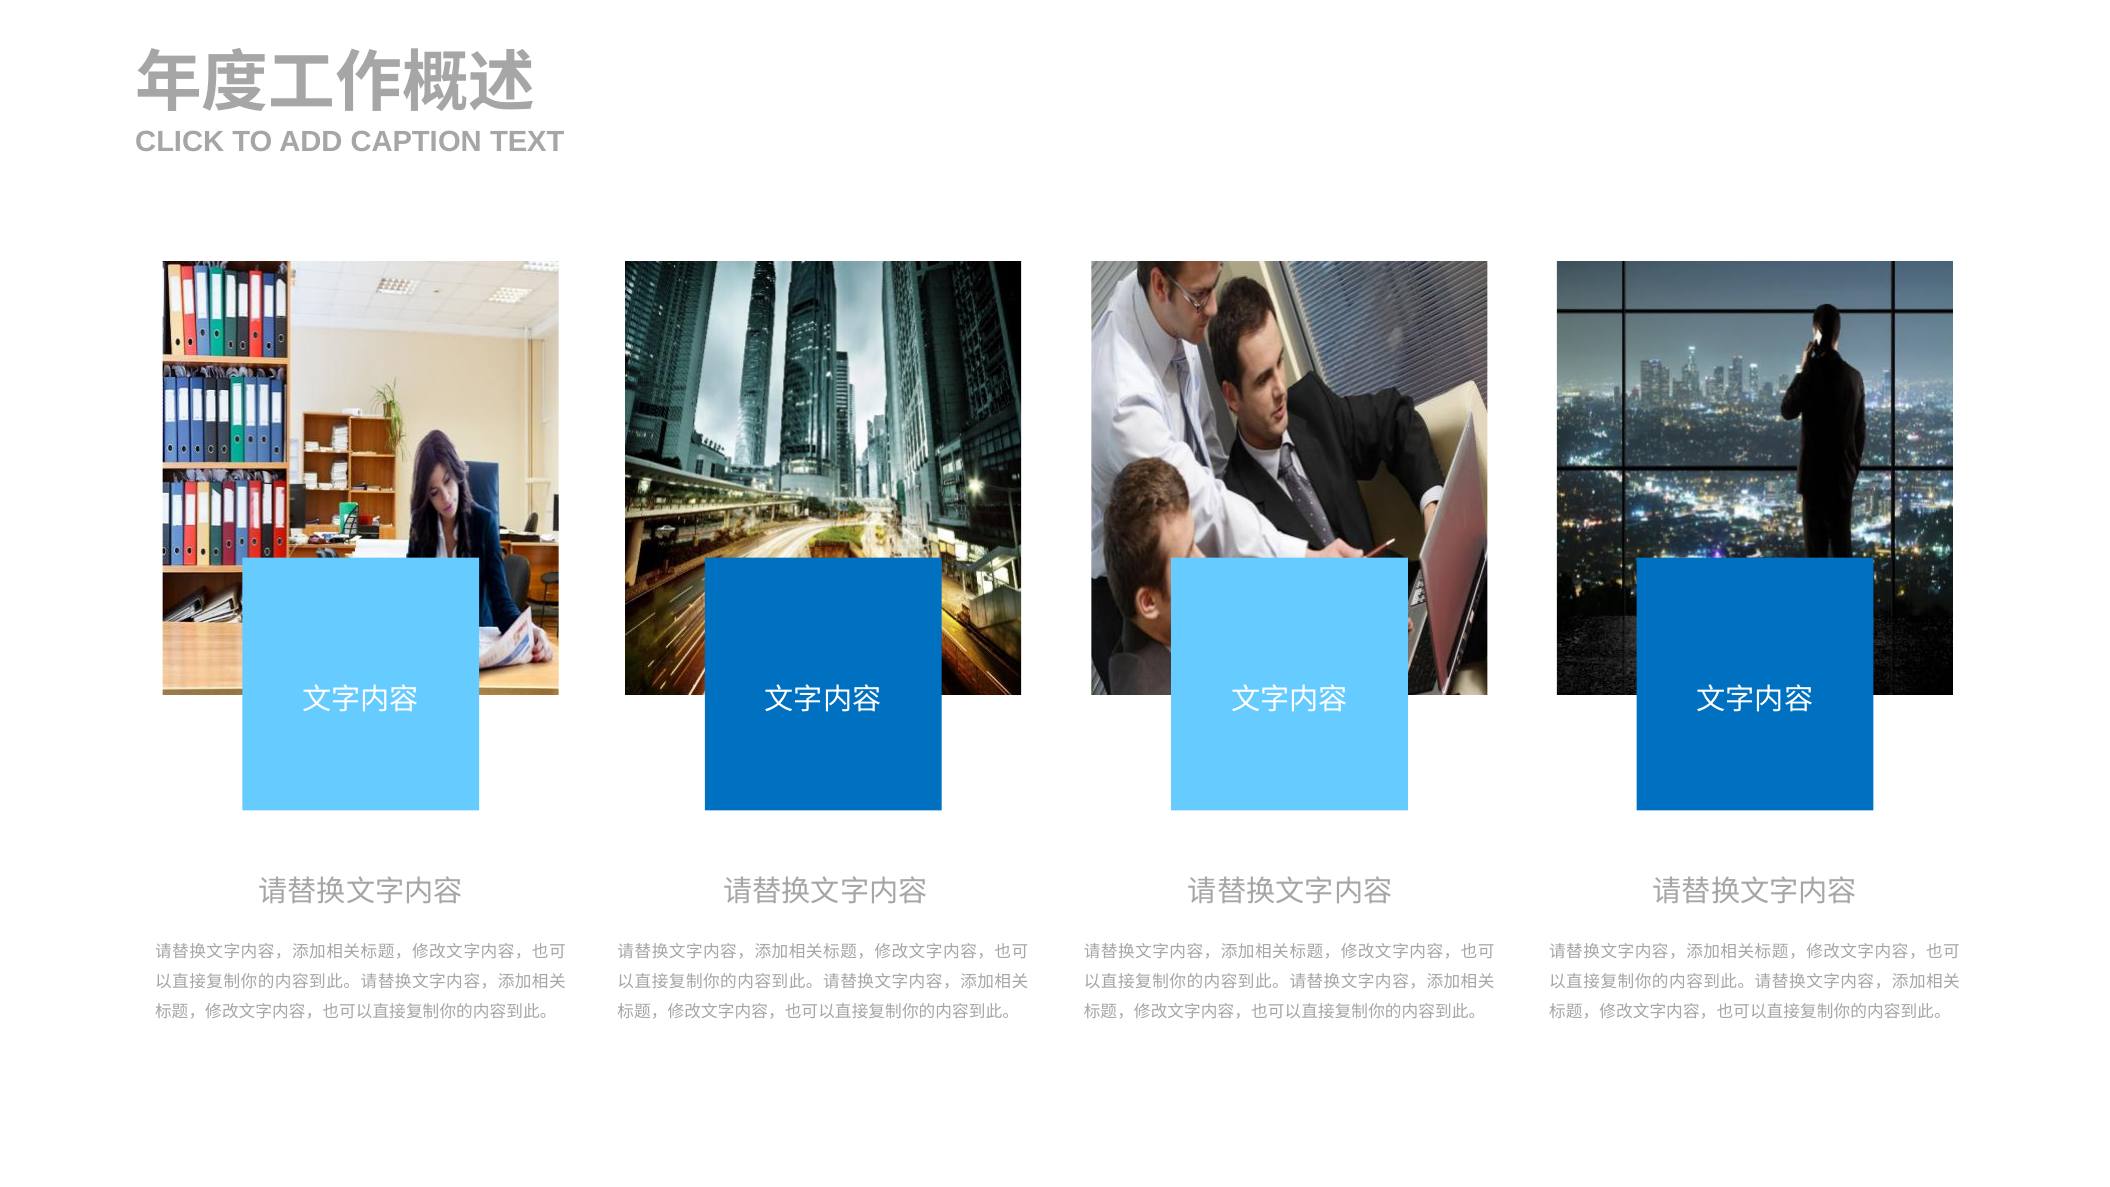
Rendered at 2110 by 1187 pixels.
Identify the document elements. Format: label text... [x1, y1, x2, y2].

text_box CLICK TO ADD CAPTION TEXT [135, 122, 596, 158]
text_box 文字内容 [1696, 662, 1814, 716]
text_box [704, 557, 942, 811]
text_box 文字内容 [302, 662, 420, 716]
text_box [1171, 557, 1408, 811]
text_box [1636, 557, 1874, 811]
text_box [242, 557, 480, 811]
text_box 请替换文字内容，添加相关标题，修改文字内容，也可以直接复制你的内容到此。请替换文字内容，添加相关标题，修改文字内容，也可以直接复制你的内容到此。 [617, 930, 1029, 1021]
text_box 年度工作概述 [135, 38, 596, 119]
text_box [1090, 260, 1489, 695]
text_box 文字内容 [1230, 662, 1349, 716]
text_box 请替换文字内容 [181, 871, 540, 907]
text_box 请替换文字内容，添加相关标题，修改文字内容，也可以直接复制你的内容到此。请替换文字内容，添加相关标题，修改文字内容，也可以直接复制你的内容到此。 [1549, 930, 1961, 1021]
text_box [1556, 260, 1954, 695]
text_box 请替换文字内容 [1111, 871, 1469, 907]
text_box 文字内容 [764, 662, 882, 716]
text_box [624, 260, 1022, 695]
text_box 请替换文字内容，添加相关标题，修改文字内容，也可以直接复制你的内容到此。请替换文字内容，添加相关标题，修改文字内容，也可以直接复制你的内容到此。 [155, 930, 567, 1021]
text_box [162, 260, 560, 695]
text_box 请替换文字内容，添加相关标题，修改文字内容，也可以直接复制你的内容到此。请替换文字内容，添加相关标题，修改文字内容，也可以直接复制你的内容到此。 [1083, 930, 1496, 1021]
text_box 请替换文字内容 [646, 871, 1005, 907]
text_box 请替换文字内容 [1576, 871, 1934, 907]
